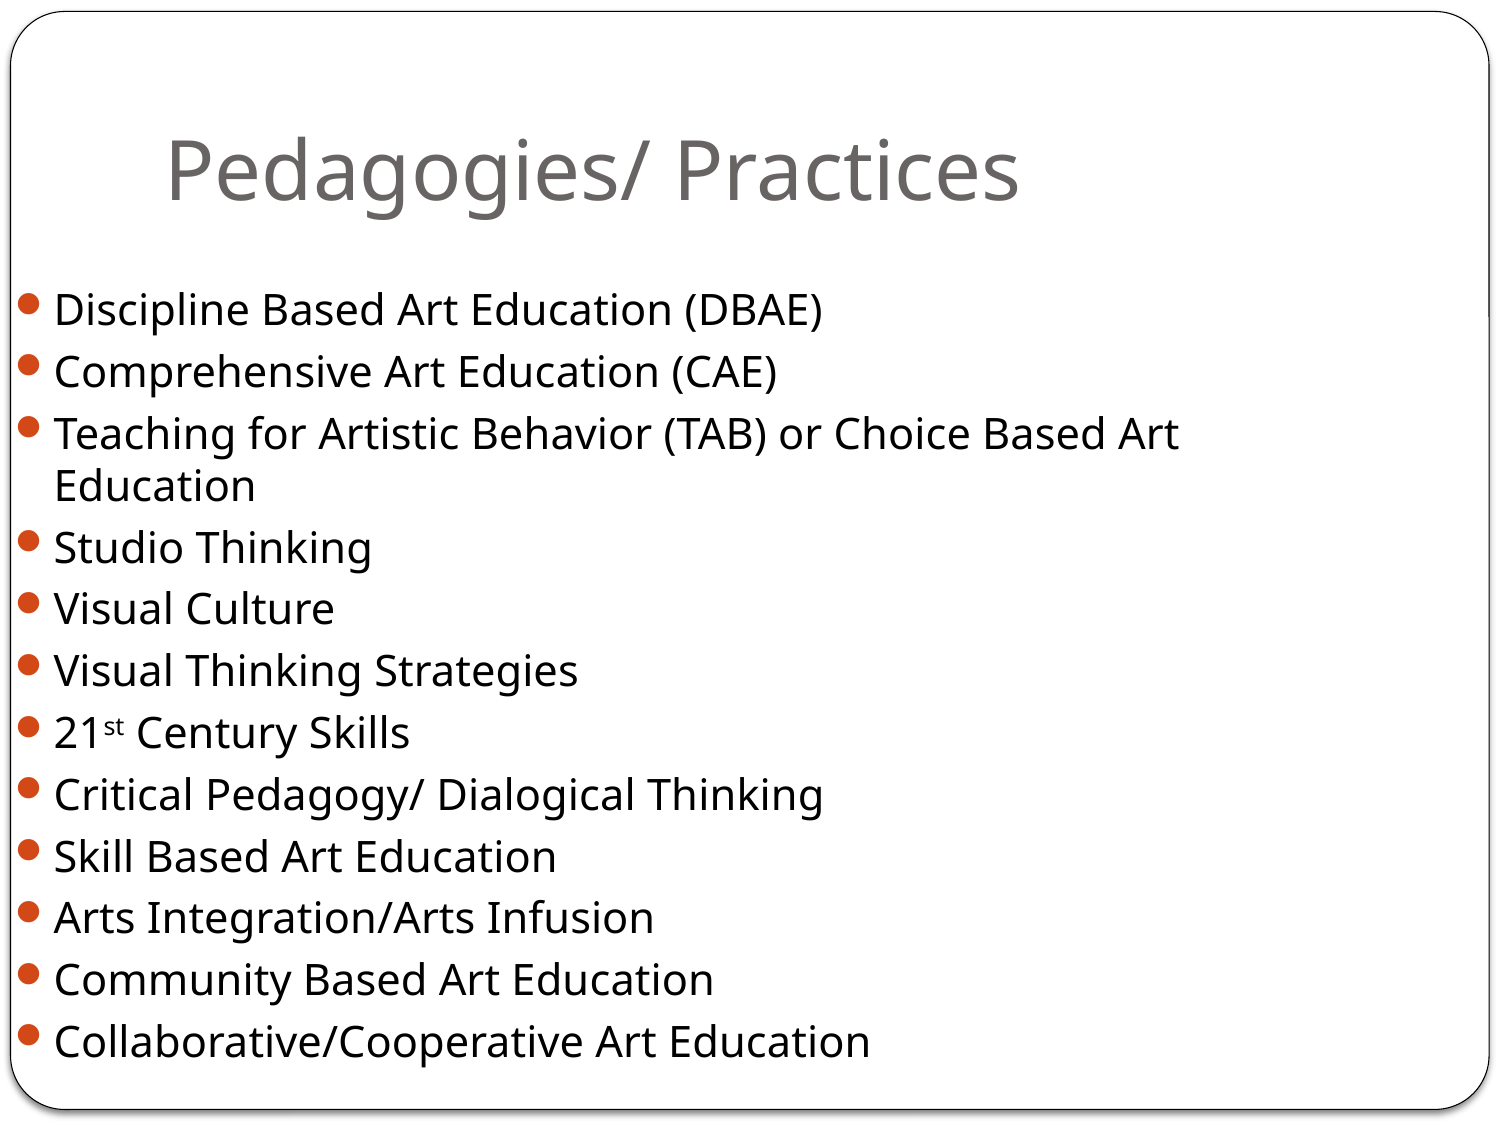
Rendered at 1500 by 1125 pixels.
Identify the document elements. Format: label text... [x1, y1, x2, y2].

list Discipline Based Art Education (DBAE) Comprehensive Art Education (CAE) Teaching for Artistic Behavior (TAB) or Choice Based Art Education Studio Thinking Visual Culture Visual Thinking Strategies 21st Century Skills Critical Pedagogy/ Dialogical Thinking Skill Based Art Education Arts Integration/Arts Infusion Community Based Art Education Collaborative/Cooperative Art Education [0, 275, 1350, 1079]
title Pedagogies/ Practices [150, 45, 1425, 233]
